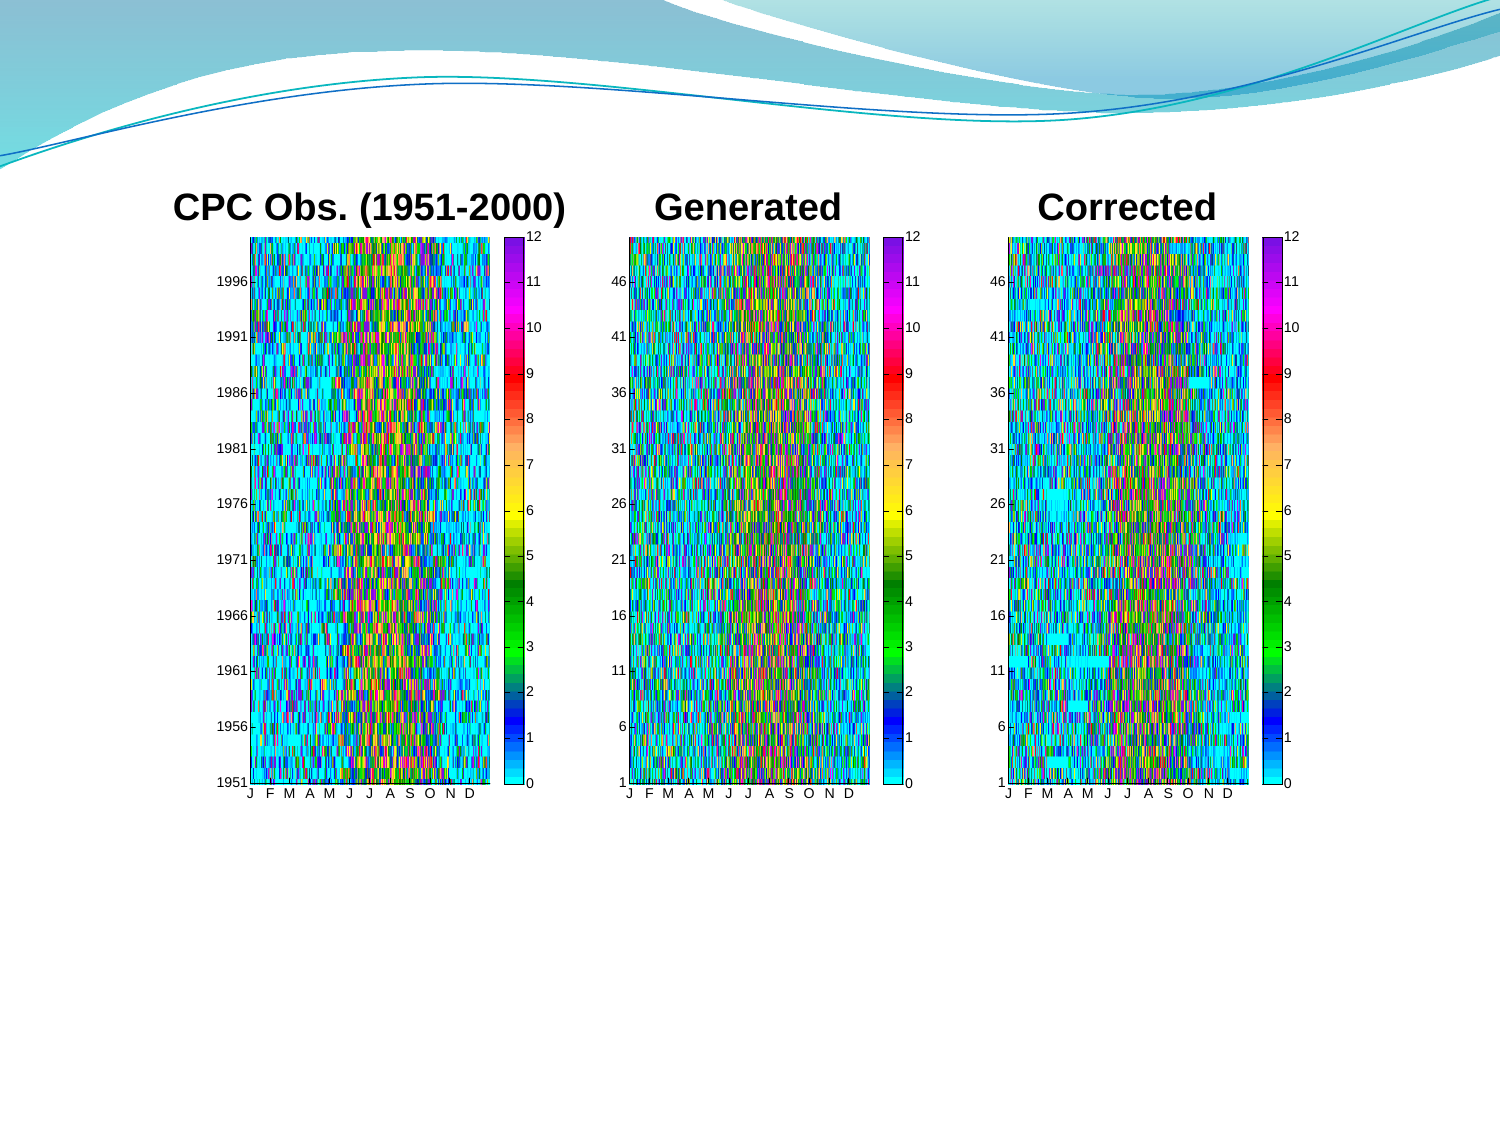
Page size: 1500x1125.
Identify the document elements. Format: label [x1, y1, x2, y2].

picture [74, 187, 1426, 858]
